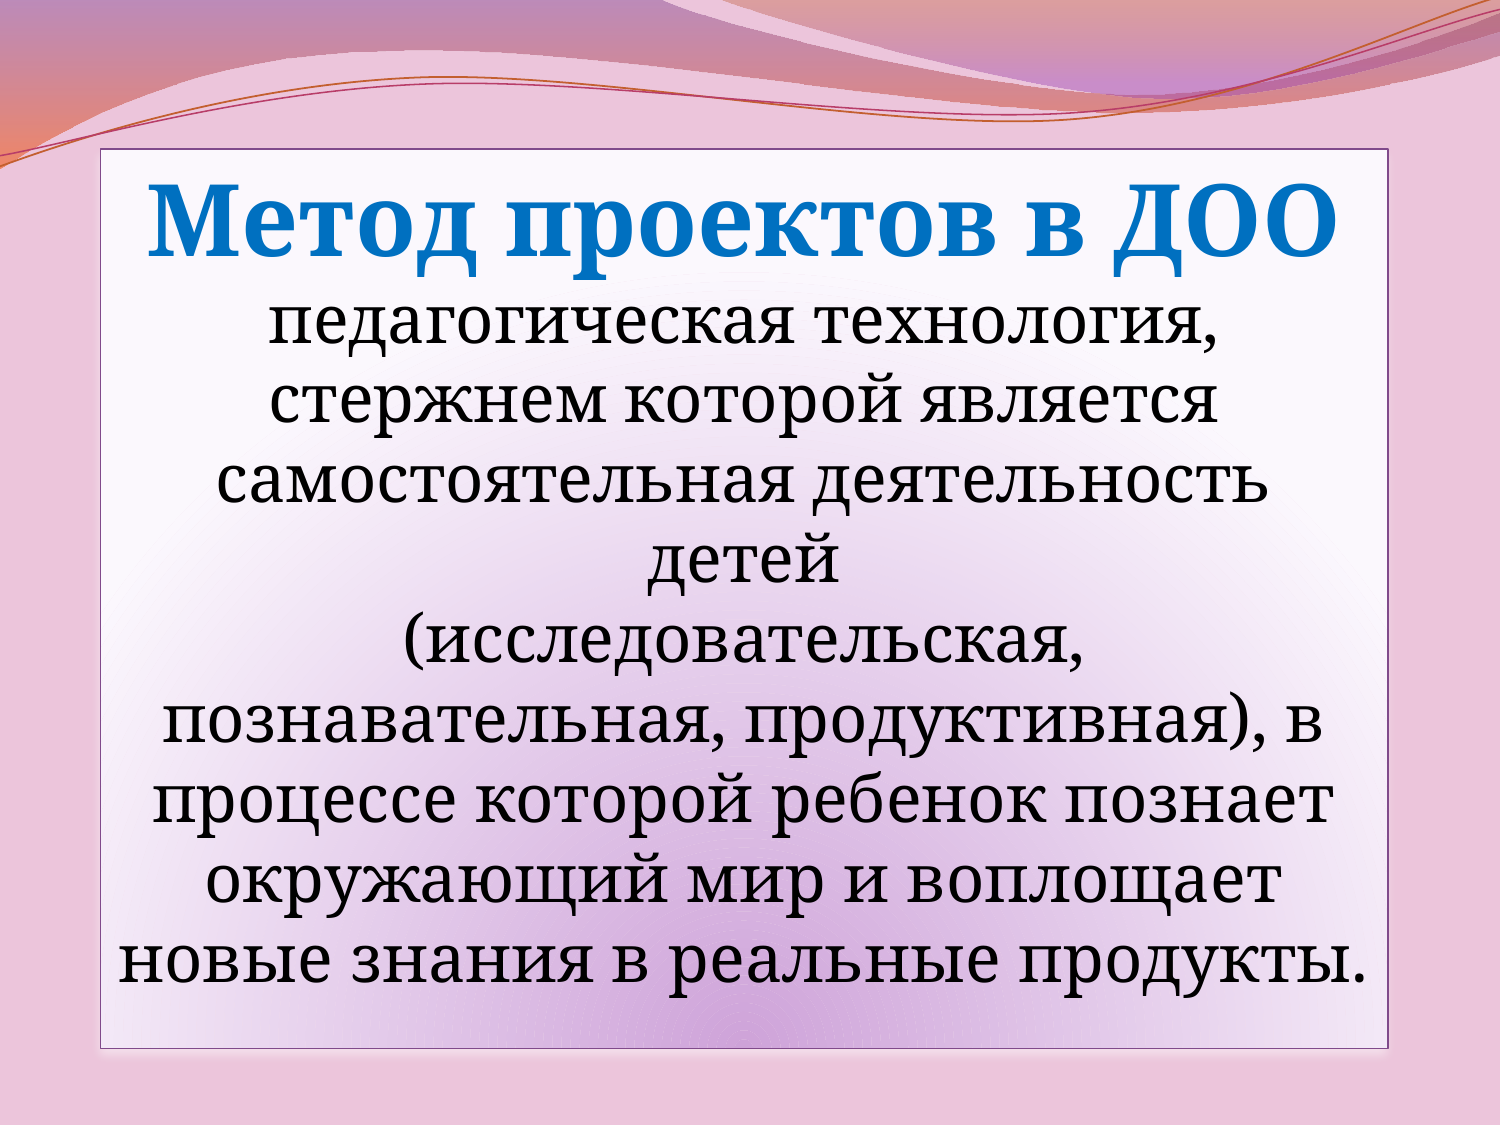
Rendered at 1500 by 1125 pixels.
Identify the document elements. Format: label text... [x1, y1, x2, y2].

text_box Метод проектов в ДОО педагогическая технология, стержнем которой является самостоятельная деятельность детей (исследовательская, познавательная, продуктивная), в процессе которой ребенок познает окружающий мир и воплощает новые знания в реальные продукты. [100, 148, 1389, 1049]
